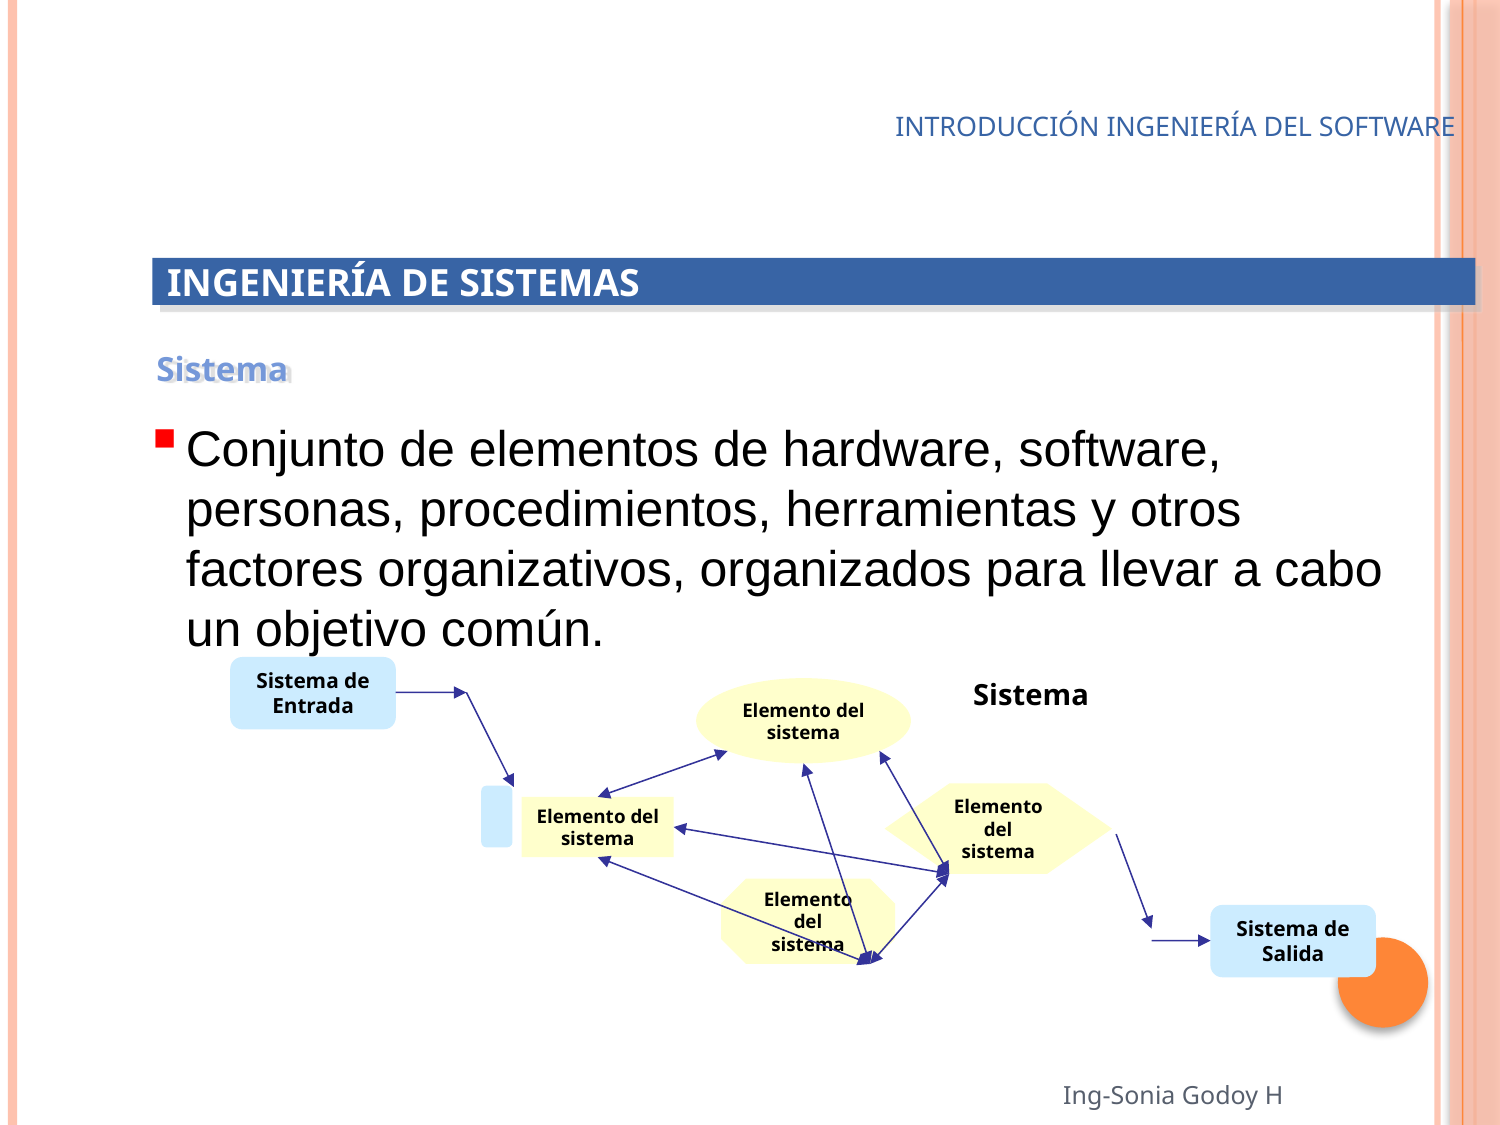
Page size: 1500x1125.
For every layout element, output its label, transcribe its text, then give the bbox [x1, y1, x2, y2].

title Introducción Ingeniería del Software [120, 101, 1471, 150]
text_box INGENIERÍA DE SISTEMAS [152, 257, 1476, 305]
text_box Conjunto de elementos de hardware, software, personas, procedimientos, herramientas y otros factores organizativos, organizados para llevar a cabo un objetivo común. [135, 408, 1435, 492]
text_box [229, 656, 1377, 978]
text_box Sistema [147, 338, 880, 398]
footer Ing-Sonia Godoy H [773, 1065, 1299, 1125]
